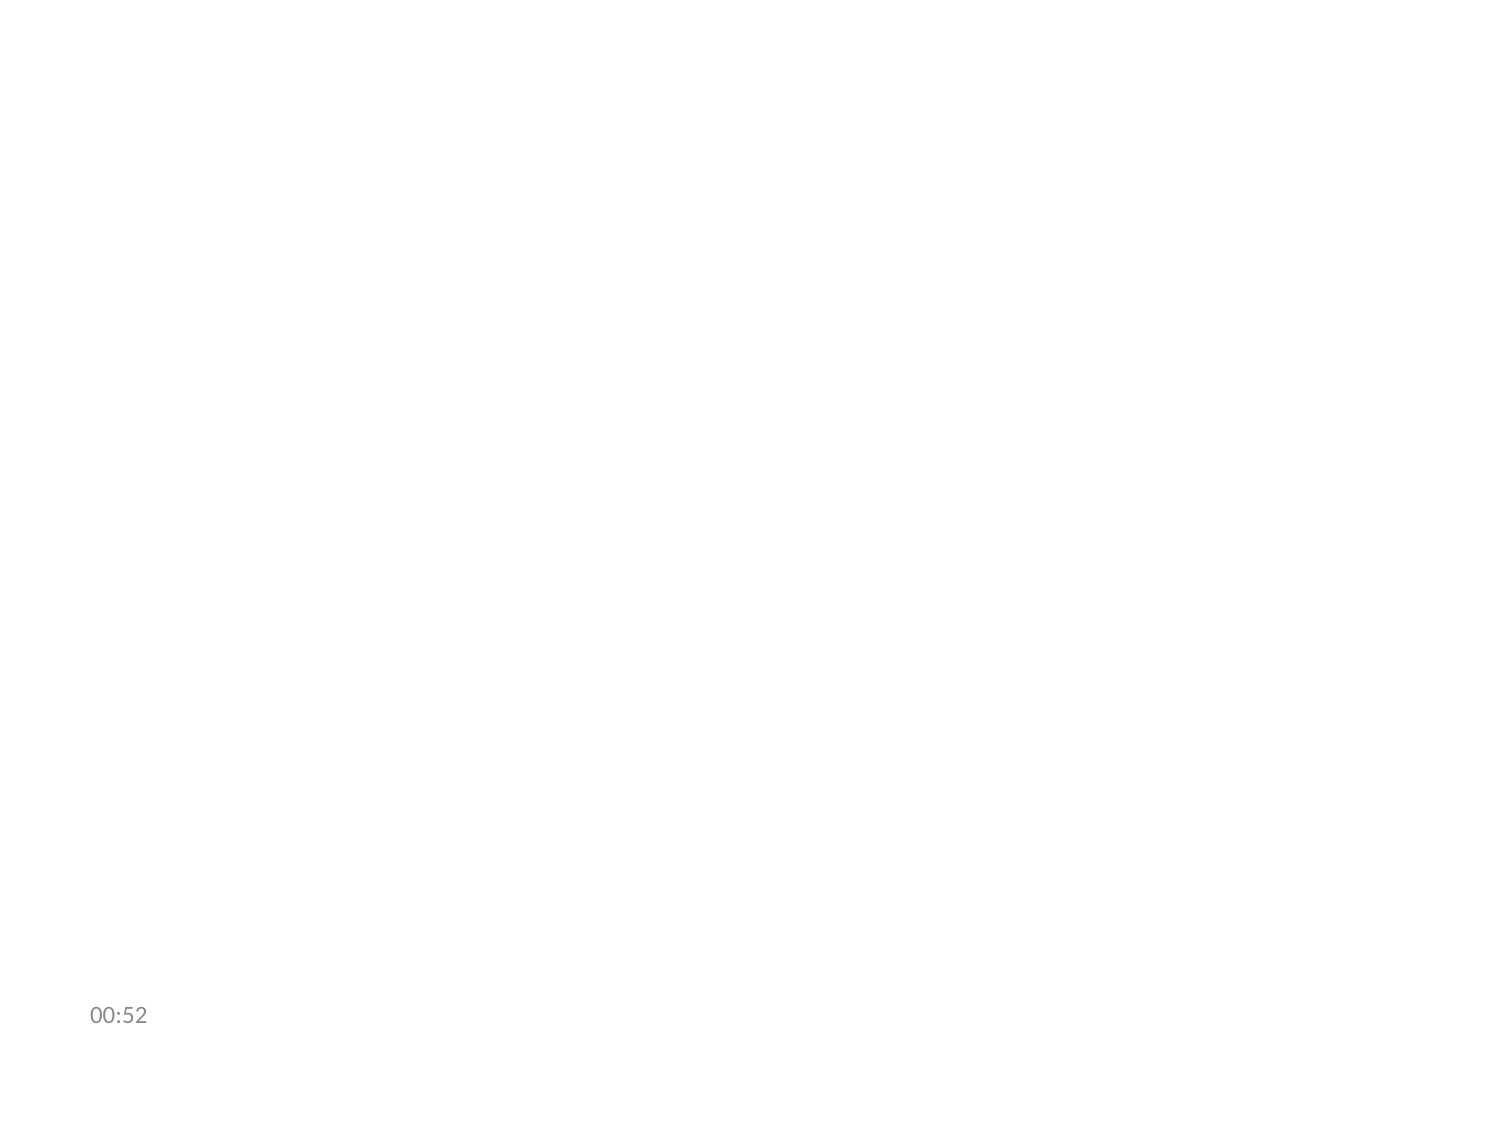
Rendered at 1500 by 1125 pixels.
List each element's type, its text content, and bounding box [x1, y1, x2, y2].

text_box 15:35 [75, 983, 425, 1044]
